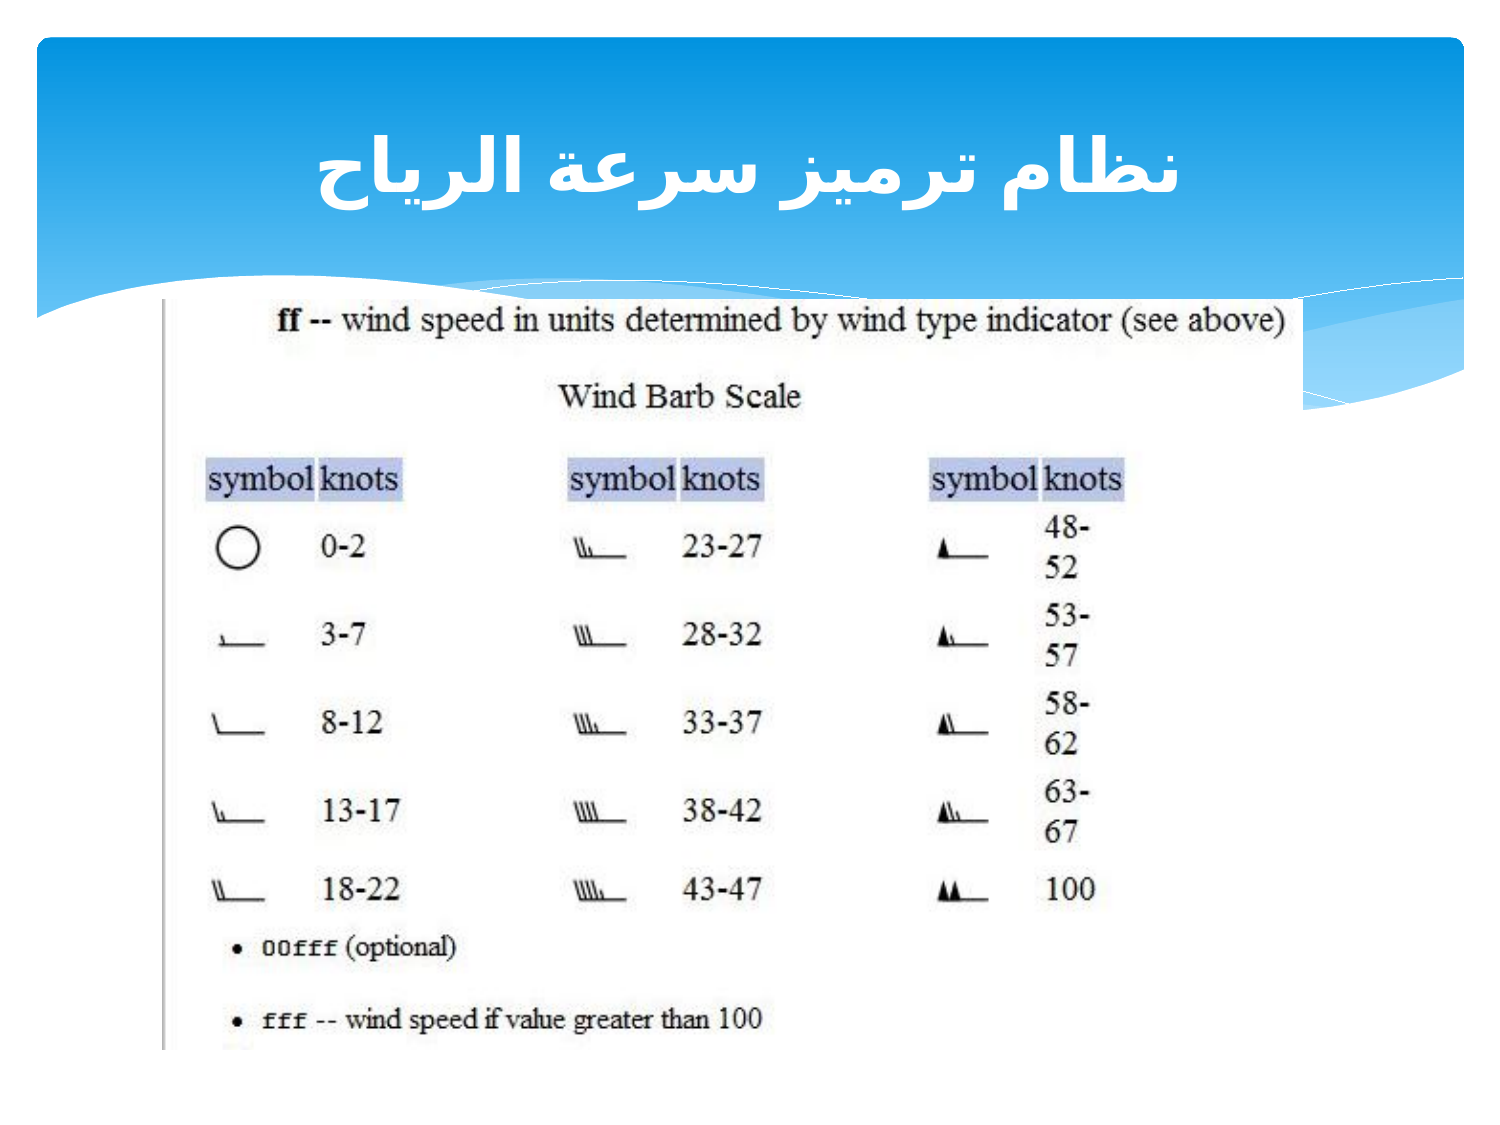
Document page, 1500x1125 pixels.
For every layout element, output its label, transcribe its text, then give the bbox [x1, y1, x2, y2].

title نظام ترميز سرعة الرياح [75, 87, 1425, 238]
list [162, 299, 1303, 1051]
